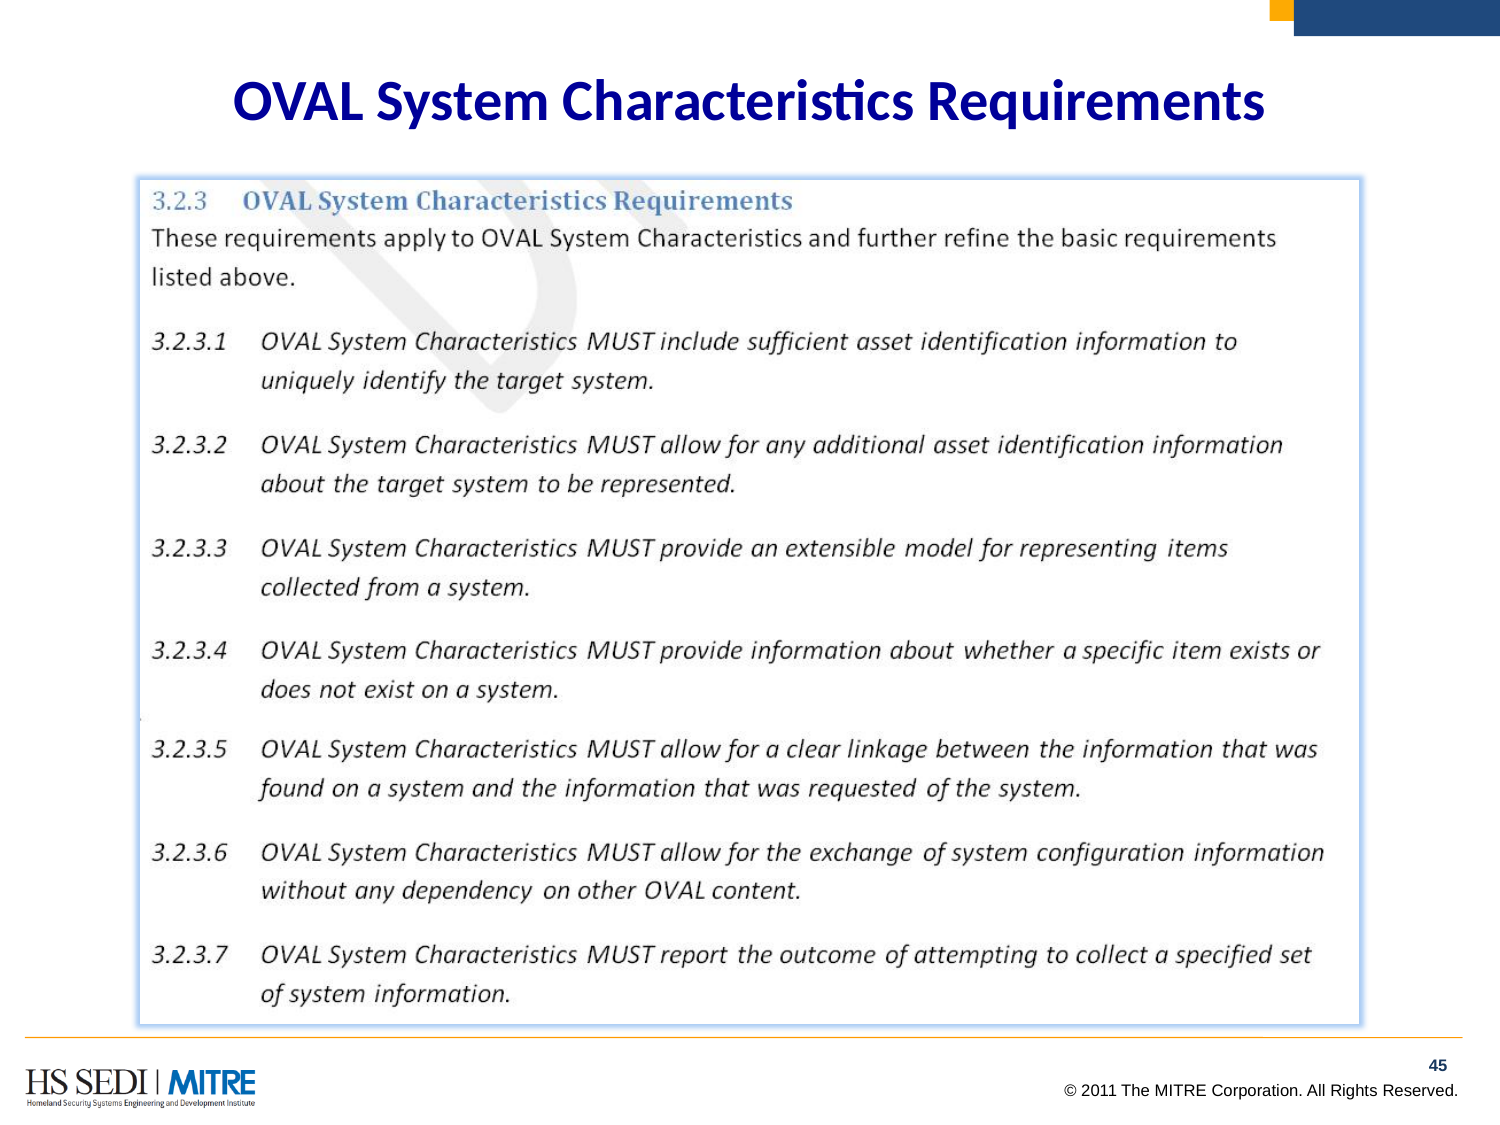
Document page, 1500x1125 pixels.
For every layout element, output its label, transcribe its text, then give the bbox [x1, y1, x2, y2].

title OVAL System Characteristics Requirements [43, 62, 1457, 151]
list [140, 180, 1360, 1024]
picture [20, 1058, 271, 1122]
slide_number 44 [1374, 1049, 1463, 1076]
